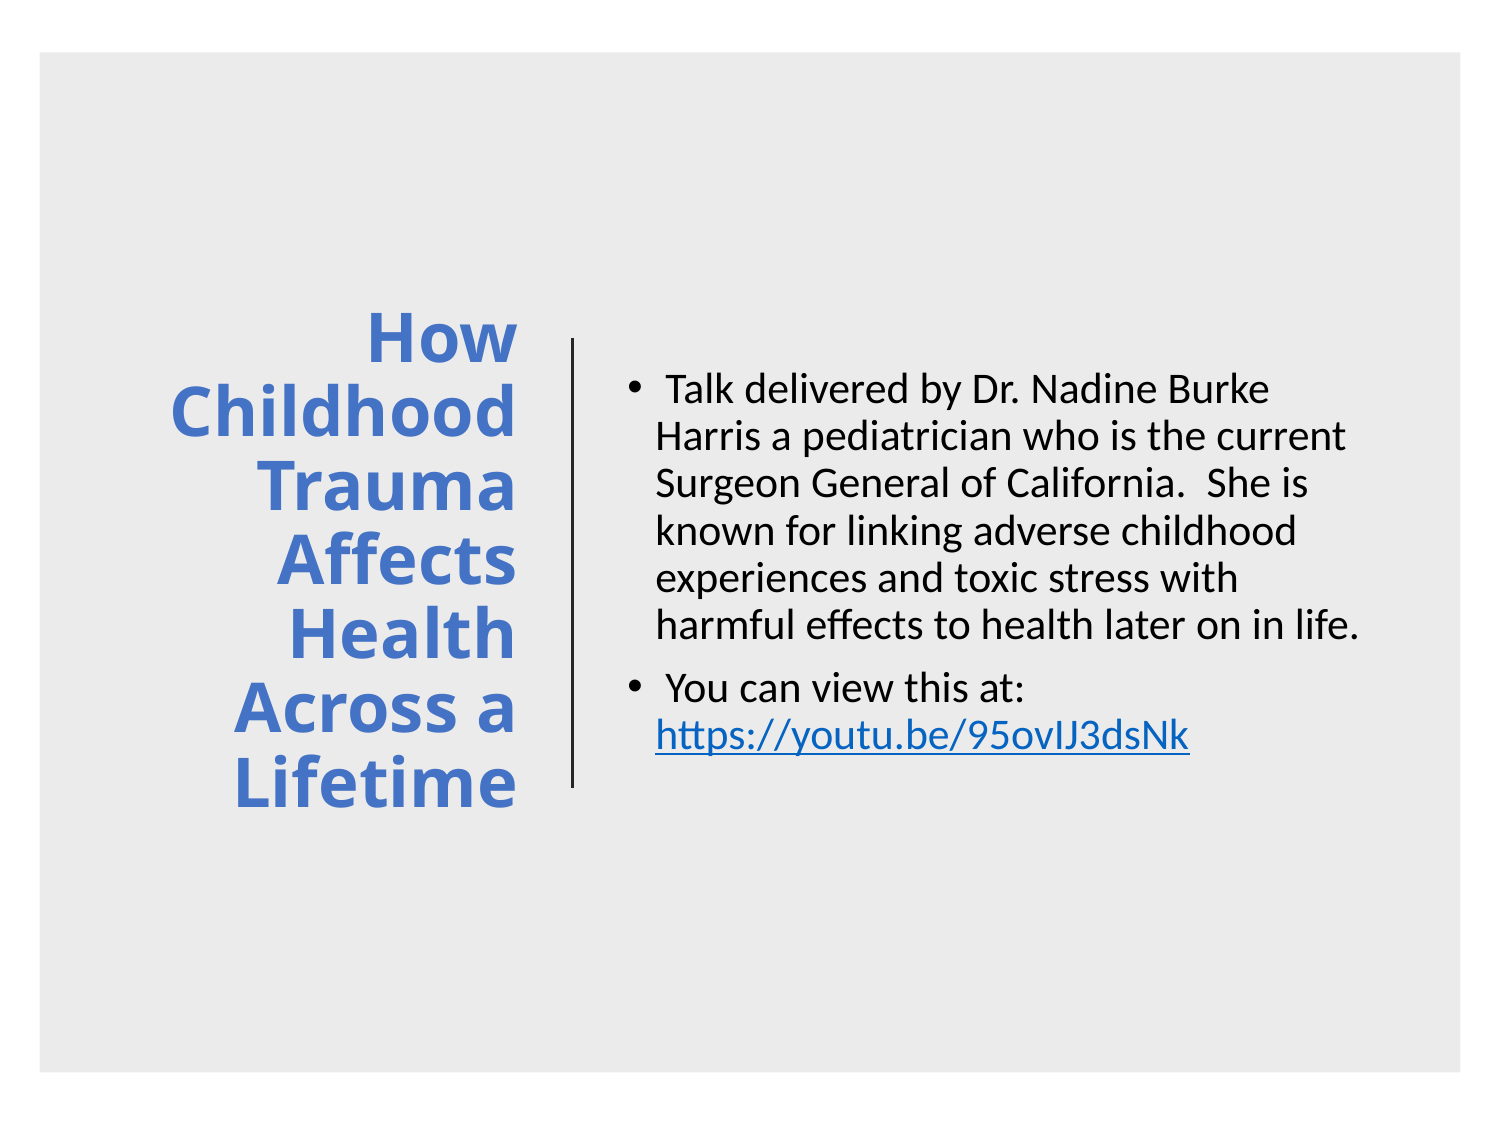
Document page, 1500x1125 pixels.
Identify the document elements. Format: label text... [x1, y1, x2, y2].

list Talk delivered by Dr. Nadine Burke Harris a pediatrician who is the current Surgeon General of California. She is known for linking adverse childhood experiences and toxic stress with harmful effects to health later on in life. You can view this at: https://youtu.be/95ovIJ3dsNk [612, 158, 1397, 967]
text_box [38, 51, 1461, 1073]
title How Childhood Trauma Affects Health Across a Lifetime [103, 158, 533, 967]
